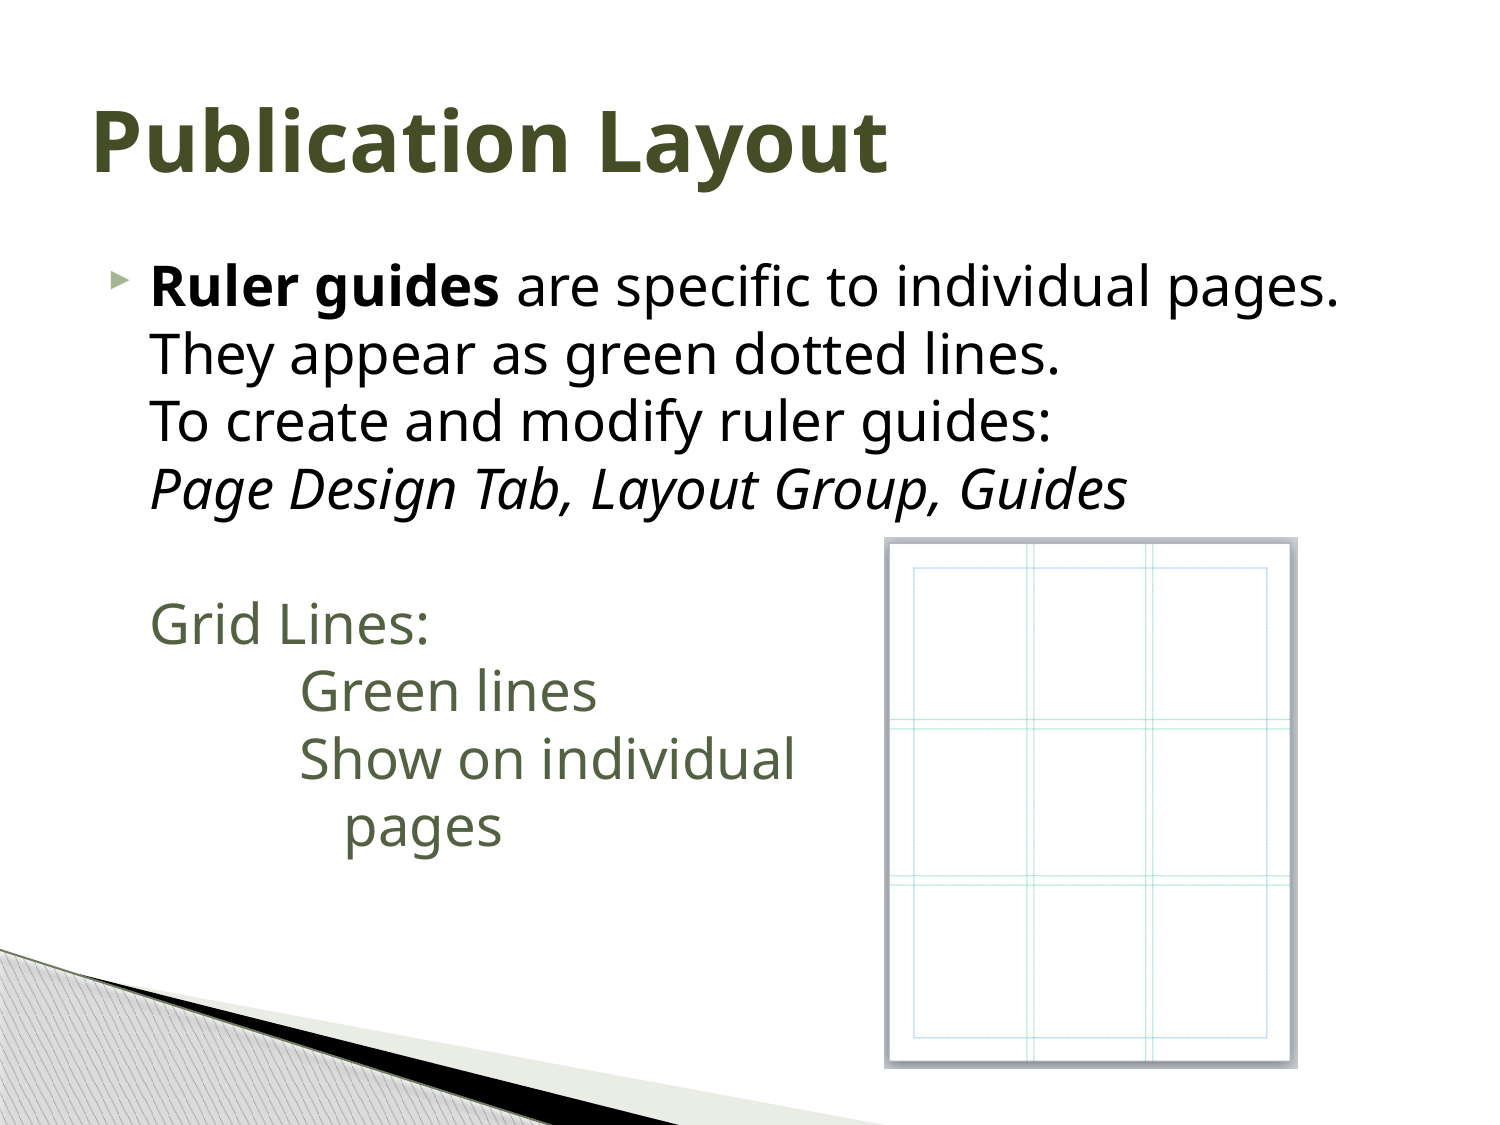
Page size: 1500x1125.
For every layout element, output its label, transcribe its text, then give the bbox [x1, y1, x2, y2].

list Ruler guides are specific to individual pages. They appear as green dotted lines. To create and modify ruler guides: Page Design Tab, Layout Group, Guides Grid Lines: Green lines Show on individual pages [75, 243, 1425, 986]
picture [884, 537, 1298, 1069]
title Publication Layout [75, 45, 1425, 233]
